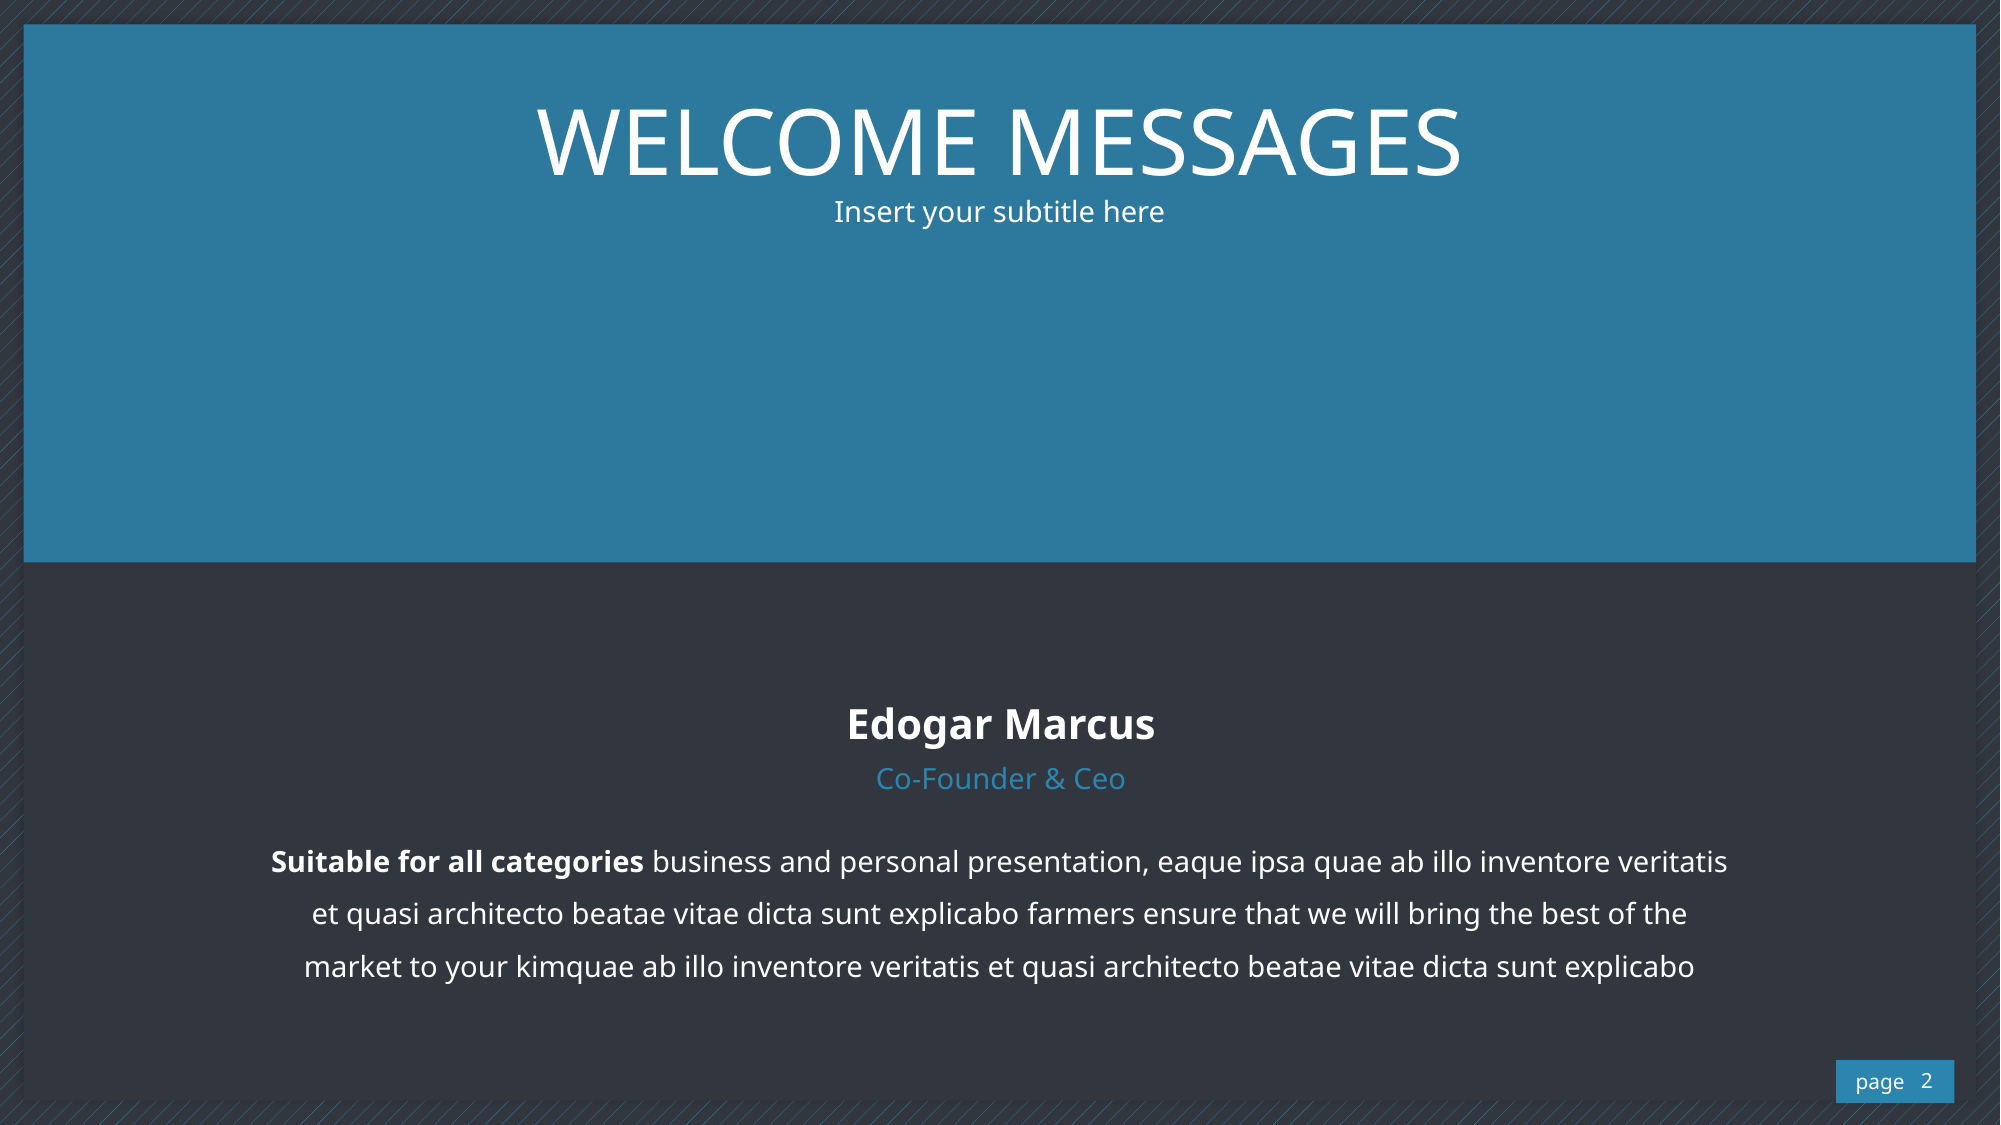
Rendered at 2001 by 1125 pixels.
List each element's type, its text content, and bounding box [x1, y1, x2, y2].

picture [23, 24, 1977, 668]
text_box Suitable for all categories business and personal presentation, eaque ipsa quae ab illo inventore veritatis et quasi architecto beatae vitae dicta sunt explicabo farmers ensure that we will bring the best of the market to your kimquae ab illo inventore veritatis et quasi architecto beatae vitae dicta sunt explicabo [250, 818, 1750, 1101]
text_box Co-Founder & Ceo [860, 753, 1142, 803]
text_box Edogar Marcus [763, 700, 1239, 752]
text_box 2 [1855, 1059, 1948, 1105]
